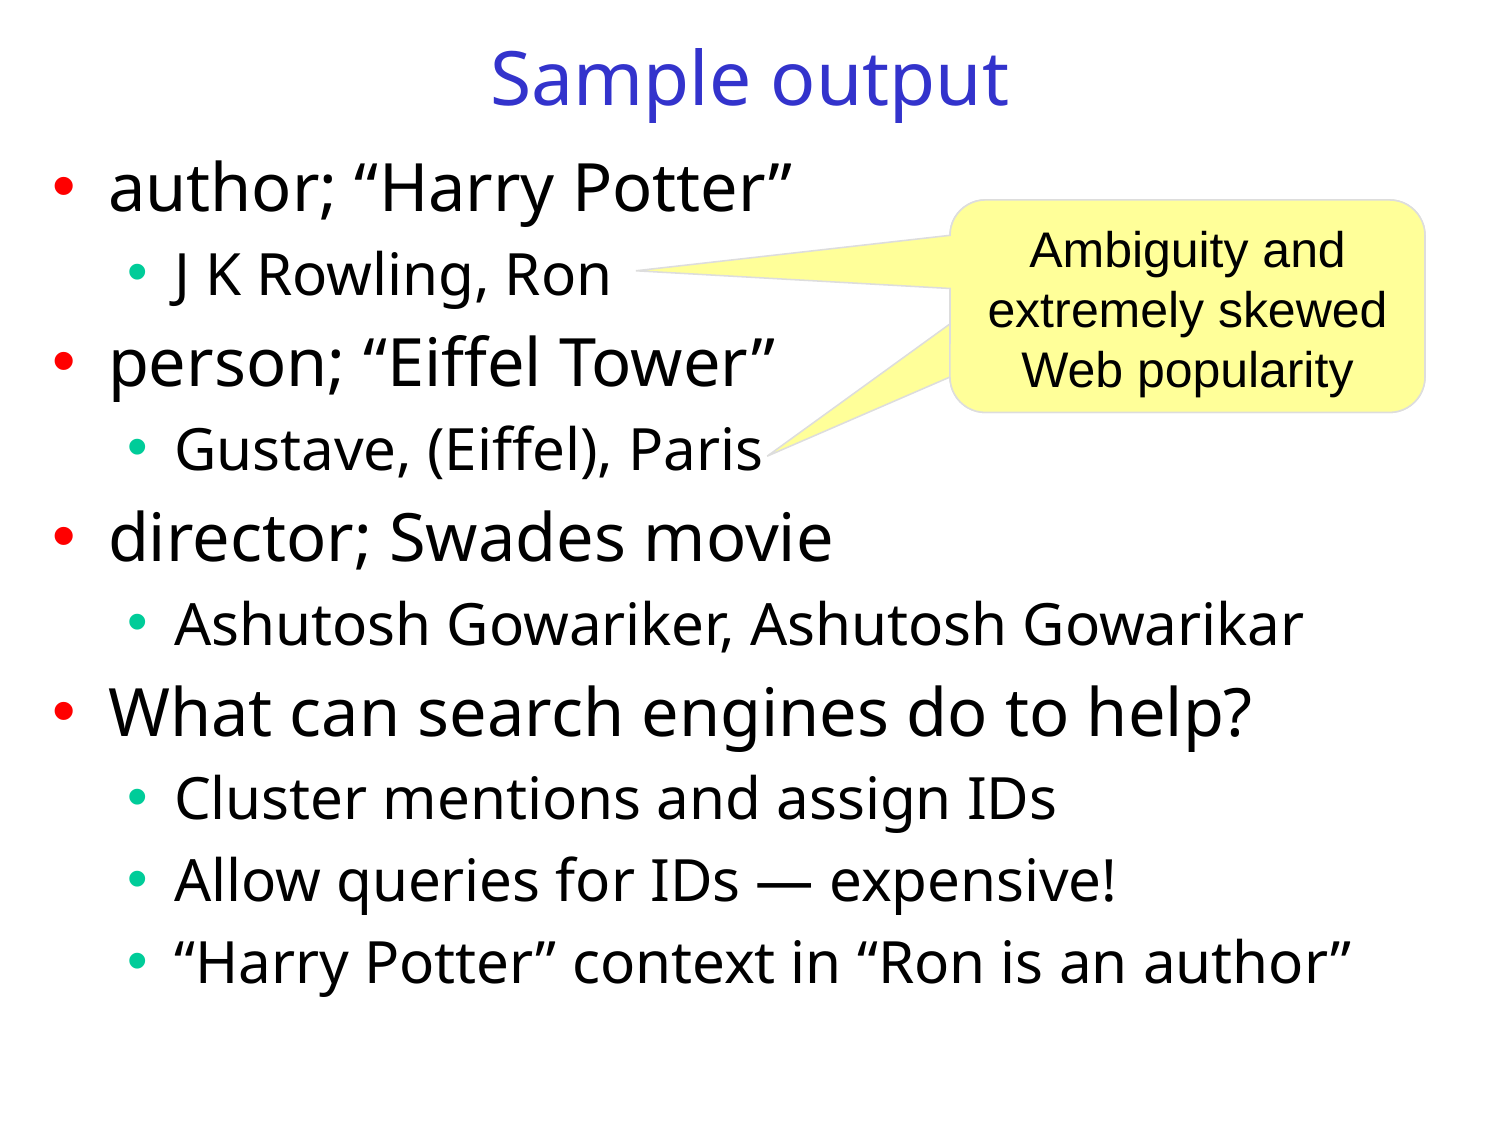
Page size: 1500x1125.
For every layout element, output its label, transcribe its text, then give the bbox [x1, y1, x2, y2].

list author; “Harry Potter” J K Rowling, Ron person; “Eiffel Tower” Gustave, (Eiffel), Paris director; Swades movie Ashutosh Gowariker, Ashutosh Gowarikar What can search engines do to help? Cluster mentions and assign IDs Allow queries for IDs — expensive! “Harry Potter” context in “Ron is an author” [37, 137, 1463, 1076]
title Sample output [37, 29, 1463, 121]
text_box [767, 324, 949, 457]
text_box Ambiguity and extremely skewed Web popularity [635, 199, 1426, 413]
